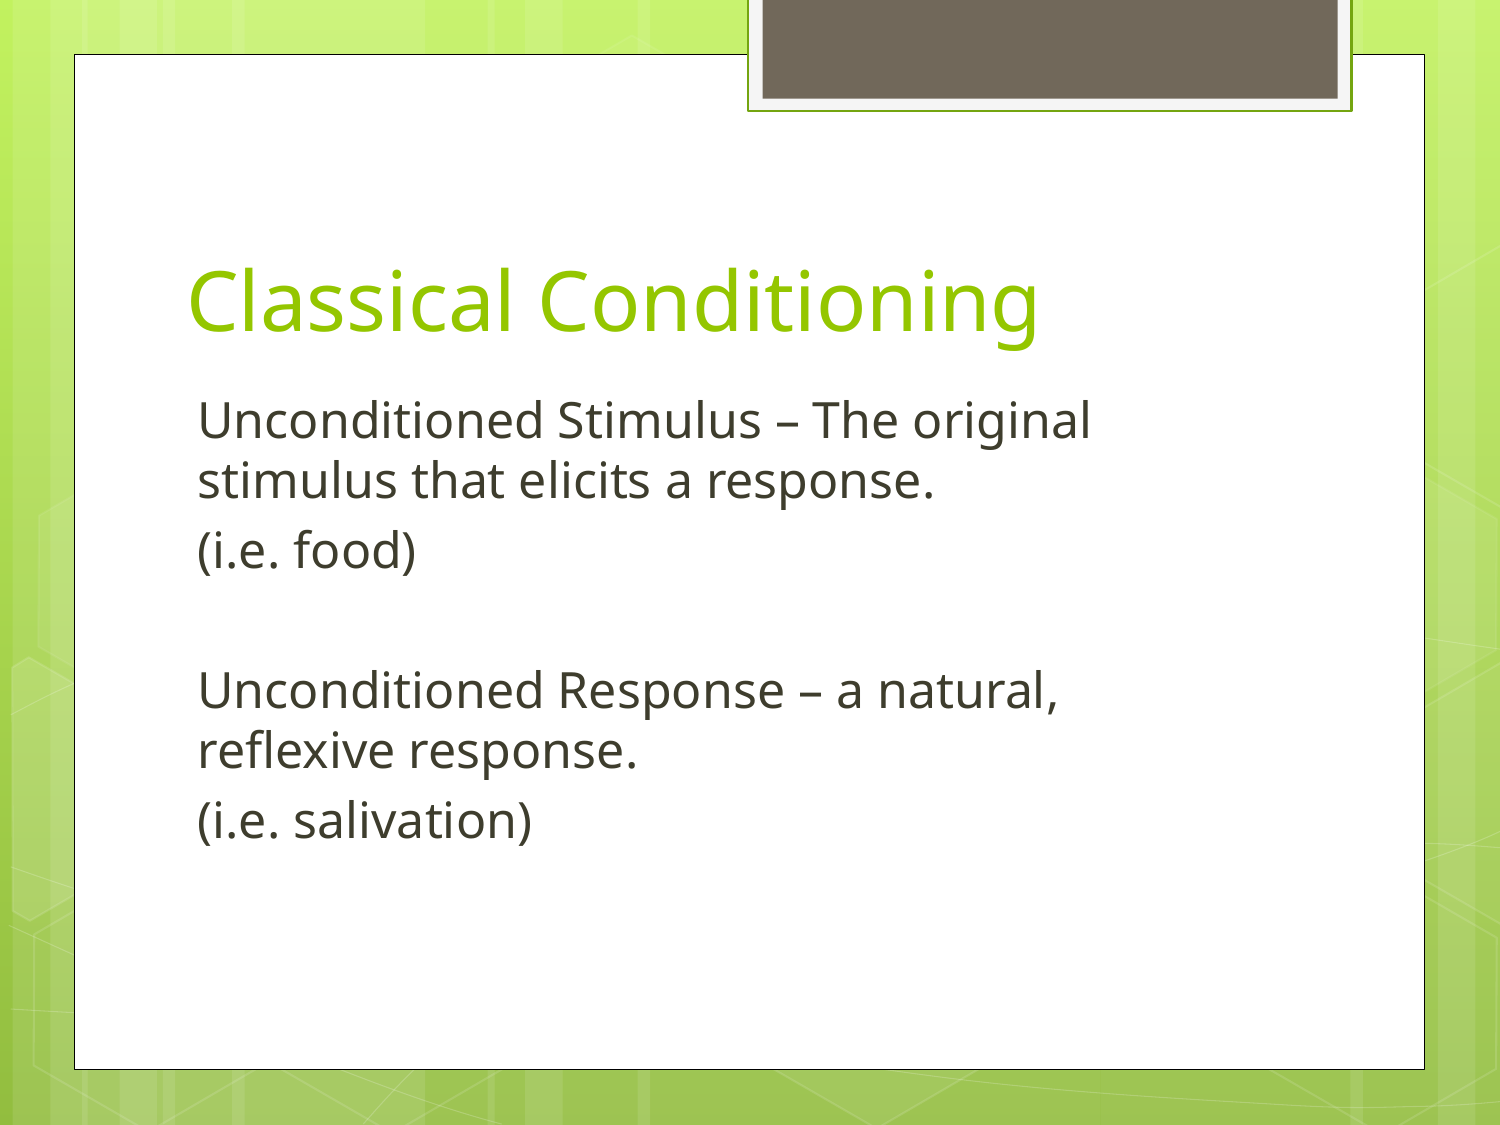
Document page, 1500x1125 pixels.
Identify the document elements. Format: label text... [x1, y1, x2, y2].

list Unconditioned Stimulus – The original stimulus that elicits a response. (i.e. food) Unconditioned Response – a natural, reflexive response. (i.e. salivation) [171, 381, 1283, 957]
title Classical Conditioning [171, 168, 1324, 357]
